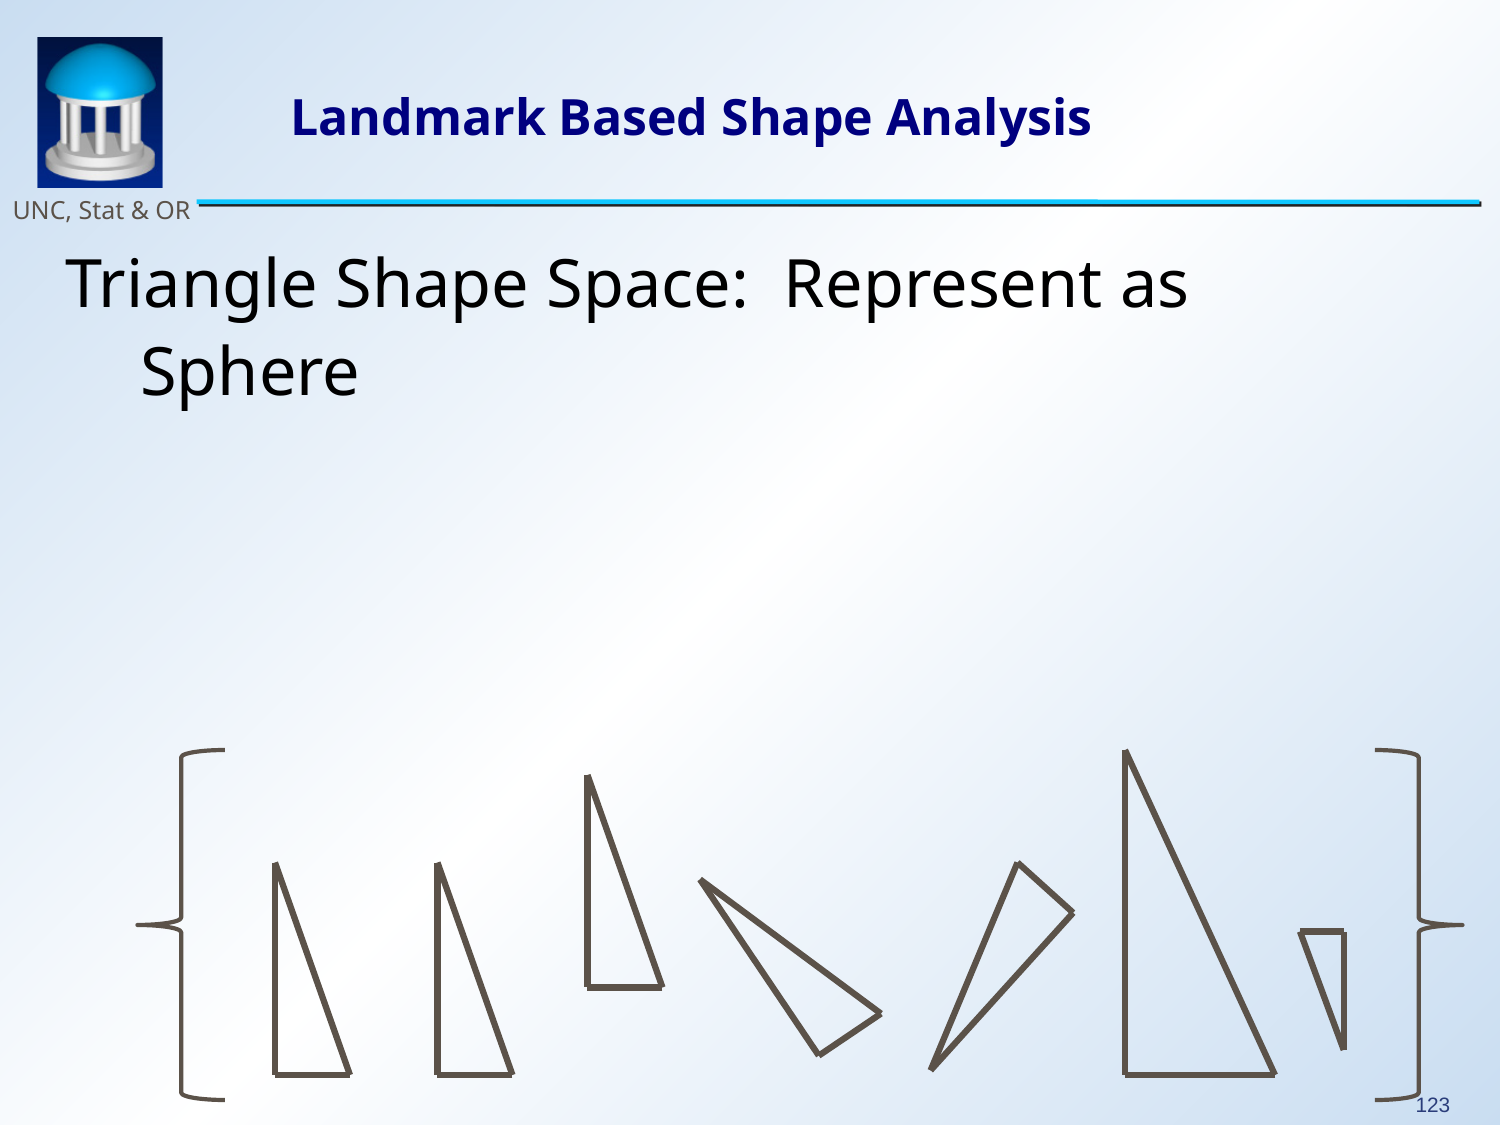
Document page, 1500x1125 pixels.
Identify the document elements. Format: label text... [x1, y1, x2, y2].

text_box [437, 862, 513, 1076]
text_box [587, 774, 663, 988]
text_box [752, 839, 829, 1053]
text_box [274, 862, 351, 1076]
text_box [1299, 931, 1344, 1051]
title Landmark Based Shape Analysis [274, 74, 1448, 156]
text_box [137, 750, 225, 1101]
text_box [1124, 749, 1276, 1076]
text_box [1374, 750, 1463, 1101]
list Triangle Shape Space: Represent as Sphere , , , , , , [49, 224, 1432, 1076]
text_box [936, 859, 1012, 1073]
